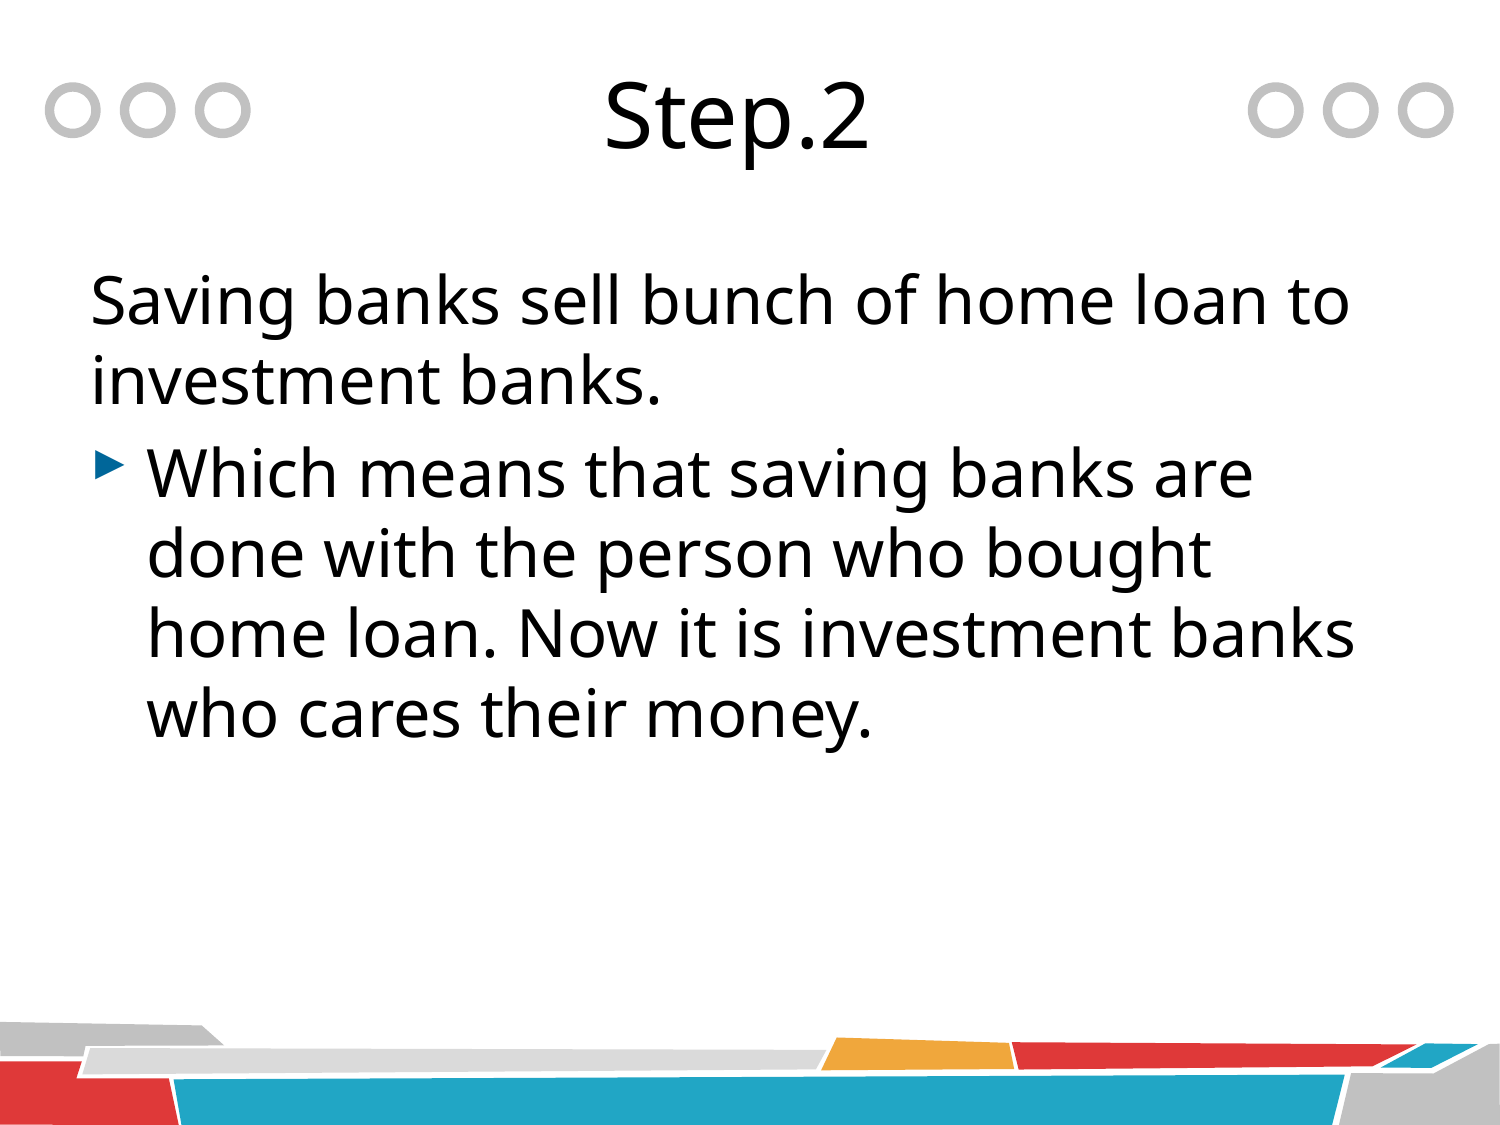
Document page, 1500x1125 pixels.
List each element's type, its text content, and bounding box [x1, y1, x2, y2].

title Step.2 [262, 18, 1238, 206]
list Saving banks sell bunch of home loan to investment banks. Which means that saving banks are done with the person who bought home loan. Now it is investment banks who cares their money. [75, 250, 1425, 1005]
